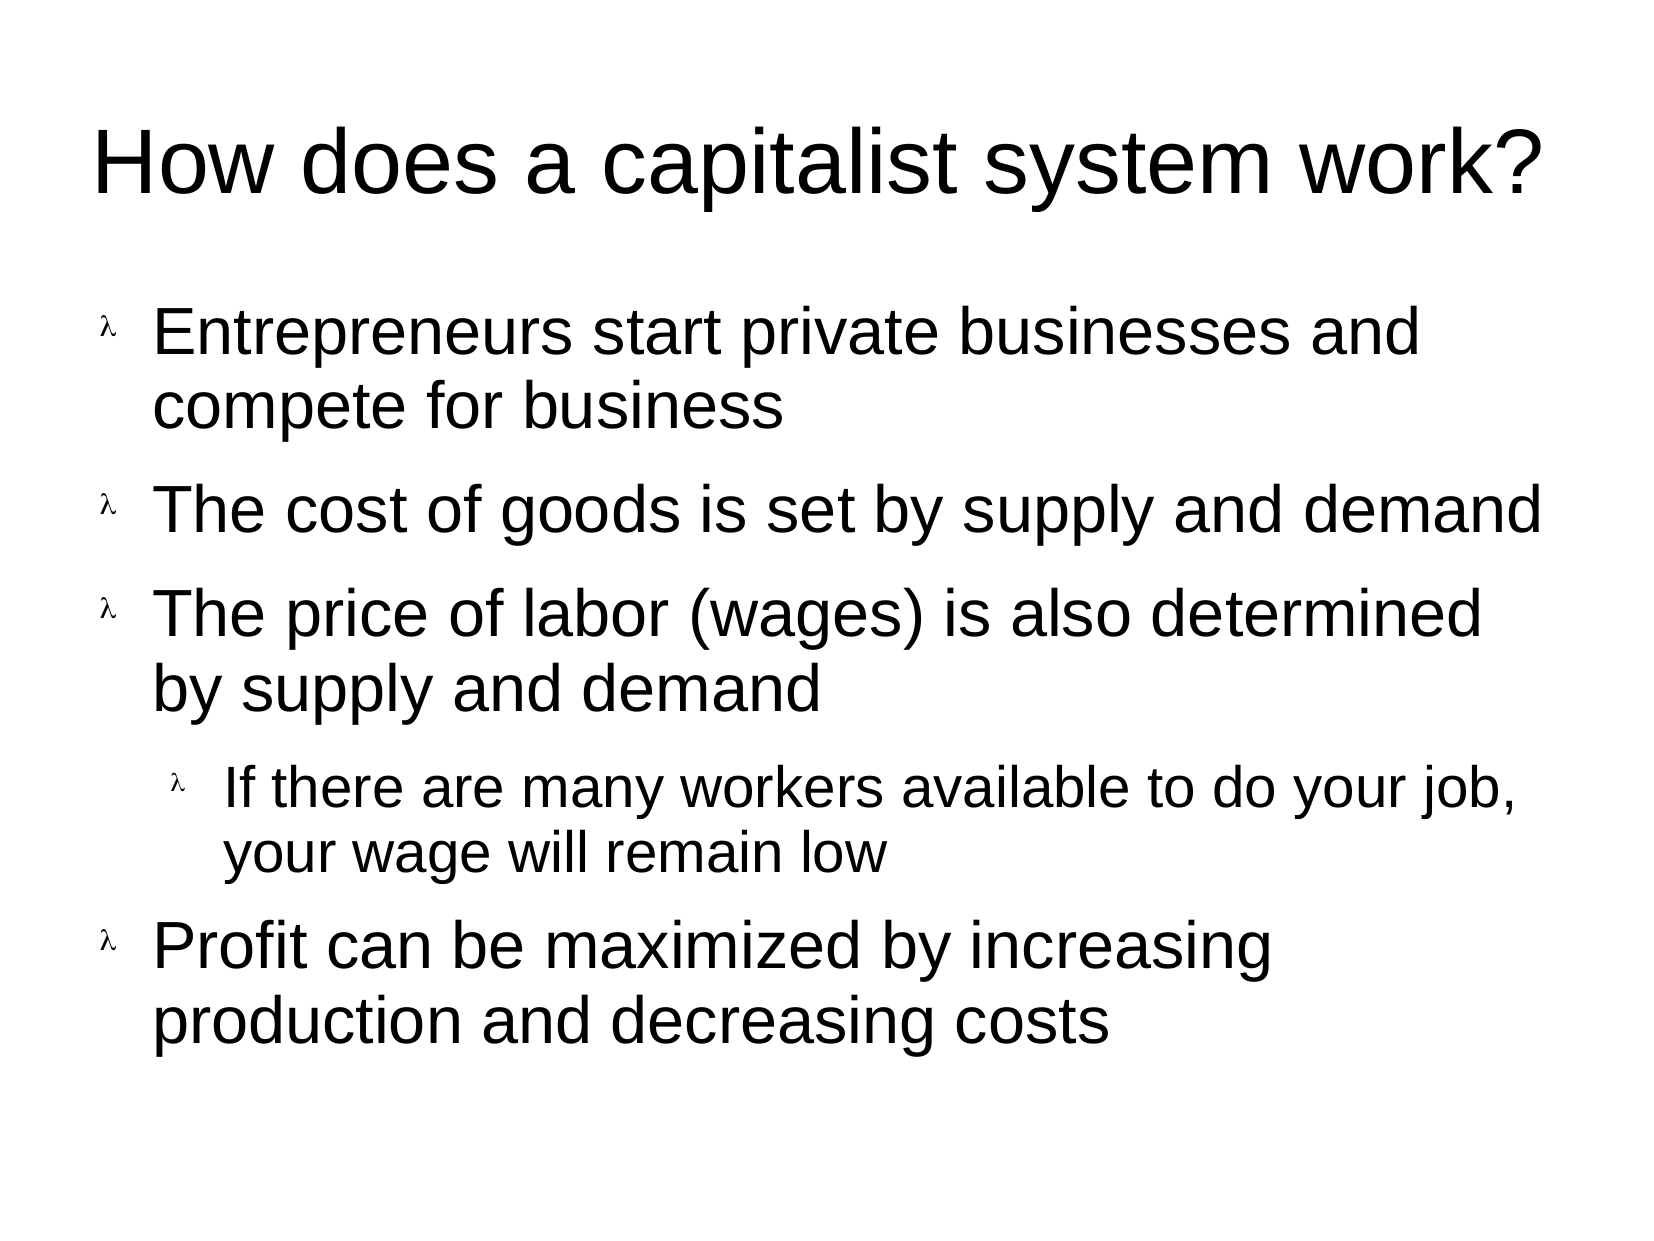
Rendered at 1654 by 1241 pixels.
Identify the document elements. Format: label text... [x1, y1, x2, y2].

title How does a capitalist system work? [75, 63, 1563, 256]
list Entrepreneurs start private businesses and compete for business The cost of goods is set by supply and demand The price of labor (wages) is also determined by supply and demand If there are many workers available to do your job, your wage will remain low Profit can be maximized by increasing production and decreasing costs [82, 290, 1571, 1094]
